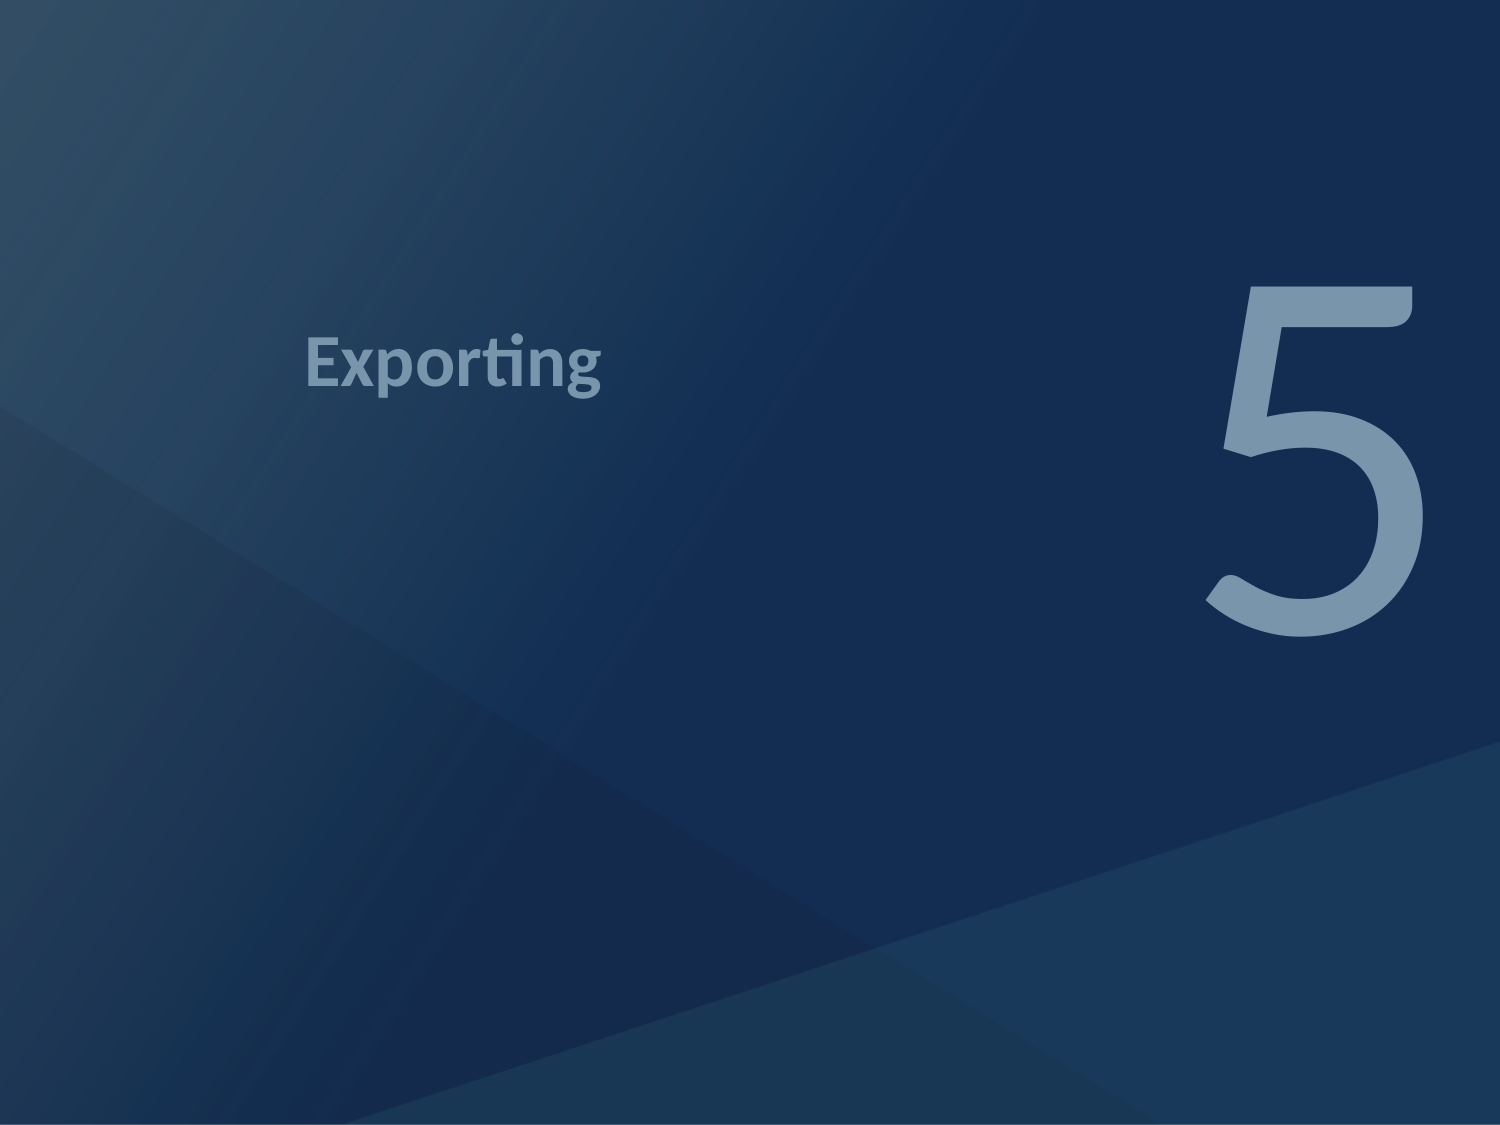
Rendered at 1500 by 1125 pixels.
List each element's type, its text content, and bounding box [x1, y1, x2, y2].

title Exporting [289, 304, 883, 709]
list 5 [883, 159, 1471, 750]
picture [0, 0, 1500, 1125]
